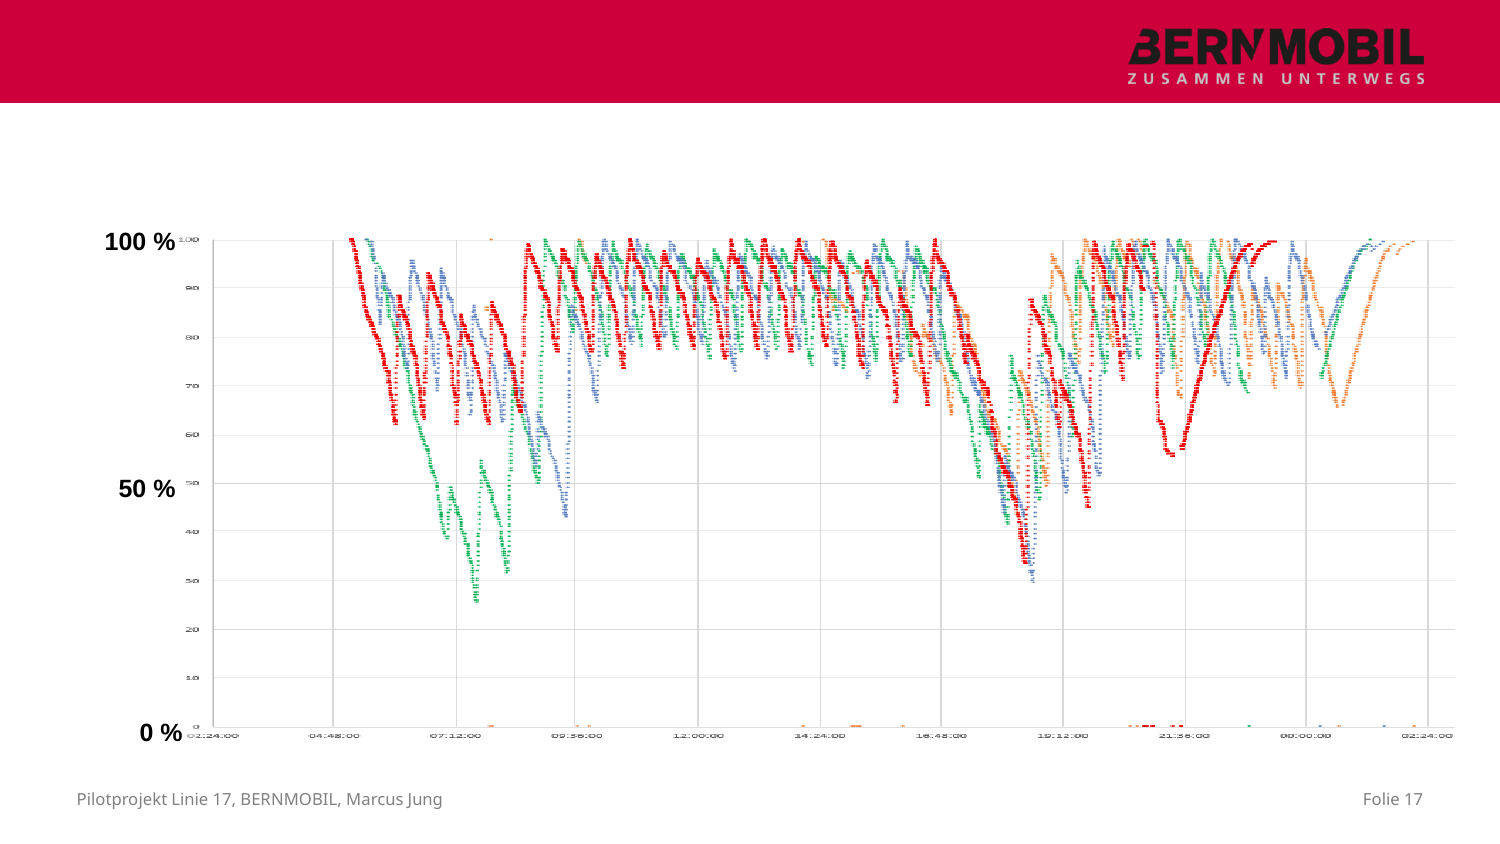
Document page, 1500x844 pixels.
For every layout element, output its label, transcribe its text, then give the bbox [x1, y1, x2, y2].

footer Pilotprojekt Linie 17, BERNMOBIL, Marcus Jung [76, 776, 1045, 812]
picture [1128, 28, 1424, 84]
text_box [17, 217, 1456, 750]
slide_number Folie 17 [1068, 776, 1424, 812]
